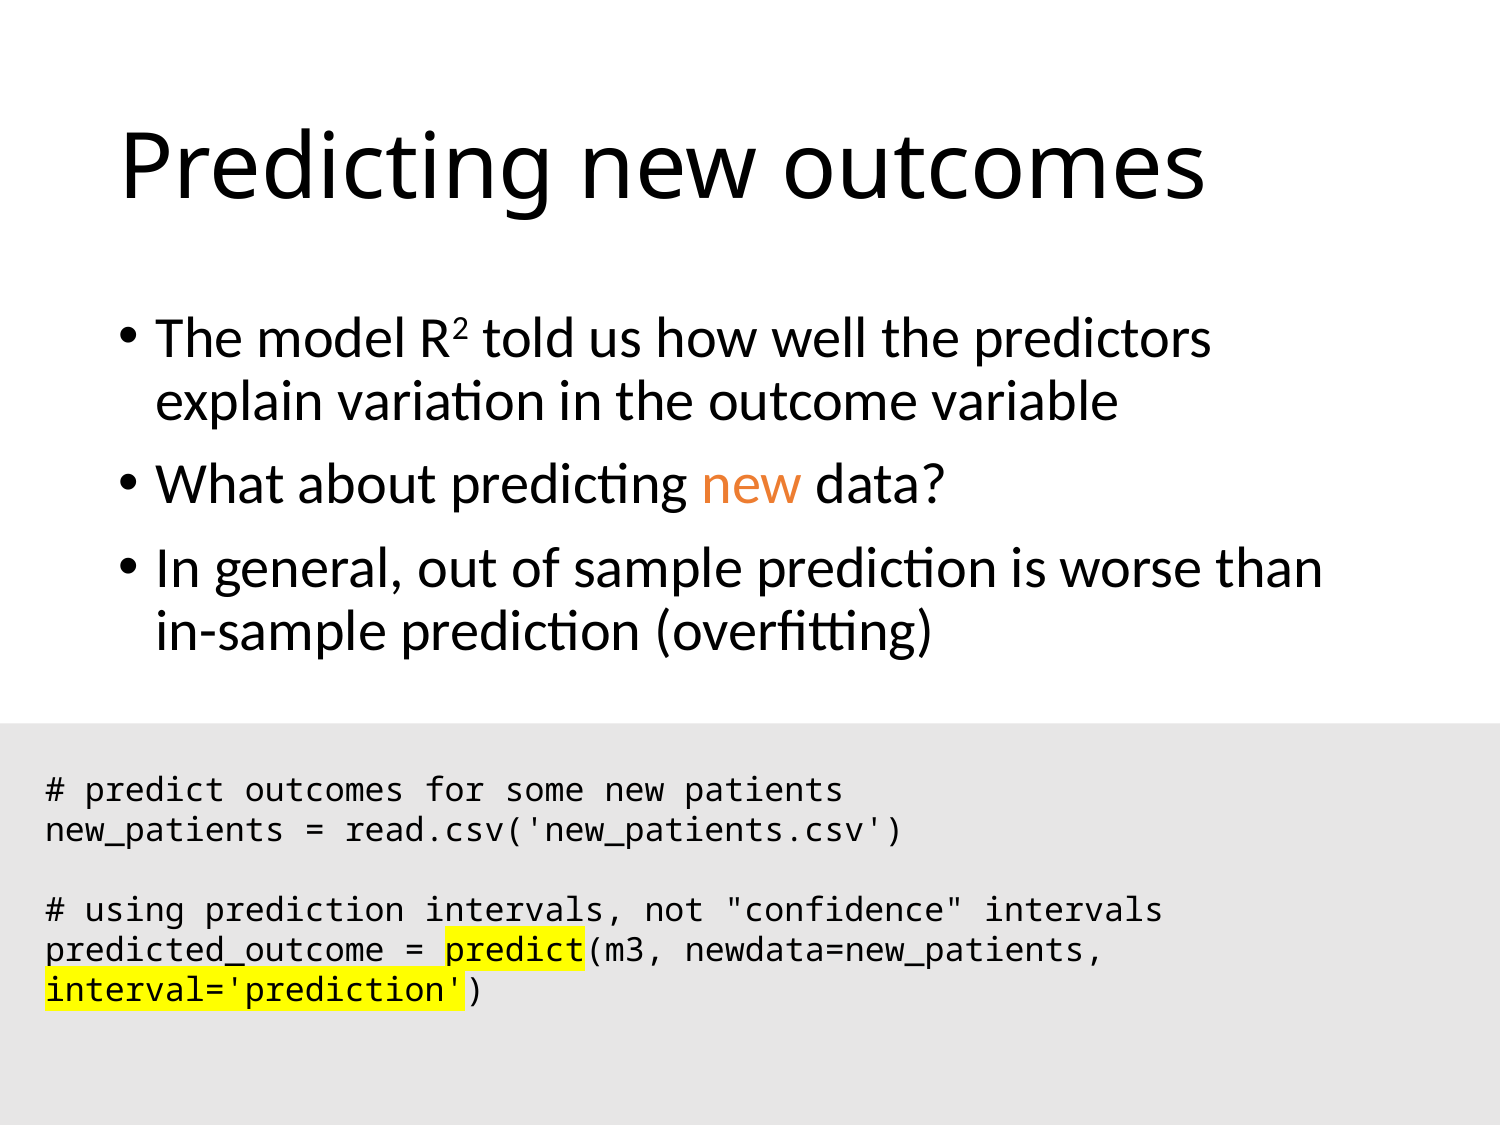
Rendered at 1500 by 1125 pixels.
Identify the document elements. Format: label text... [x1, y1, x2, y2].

title Predicting new outcomes [103, 59, 1397, 278]
text_box # predict outcomes for some new patients new_patients = read.csv('new_patients.csv') # using prediction intervals, not "confidence" intervals predicted_outcome = predict(m3, newdata=new_patients, interval='prediction') [0, 723, 1500, 1125]
list The model R2 told us how well the predictors explain variation in the outcome variable What about predicting new data? In general, out of sample prediction is worse than in-sample prediction (overfitting) [103, 299, 1397, 723]
